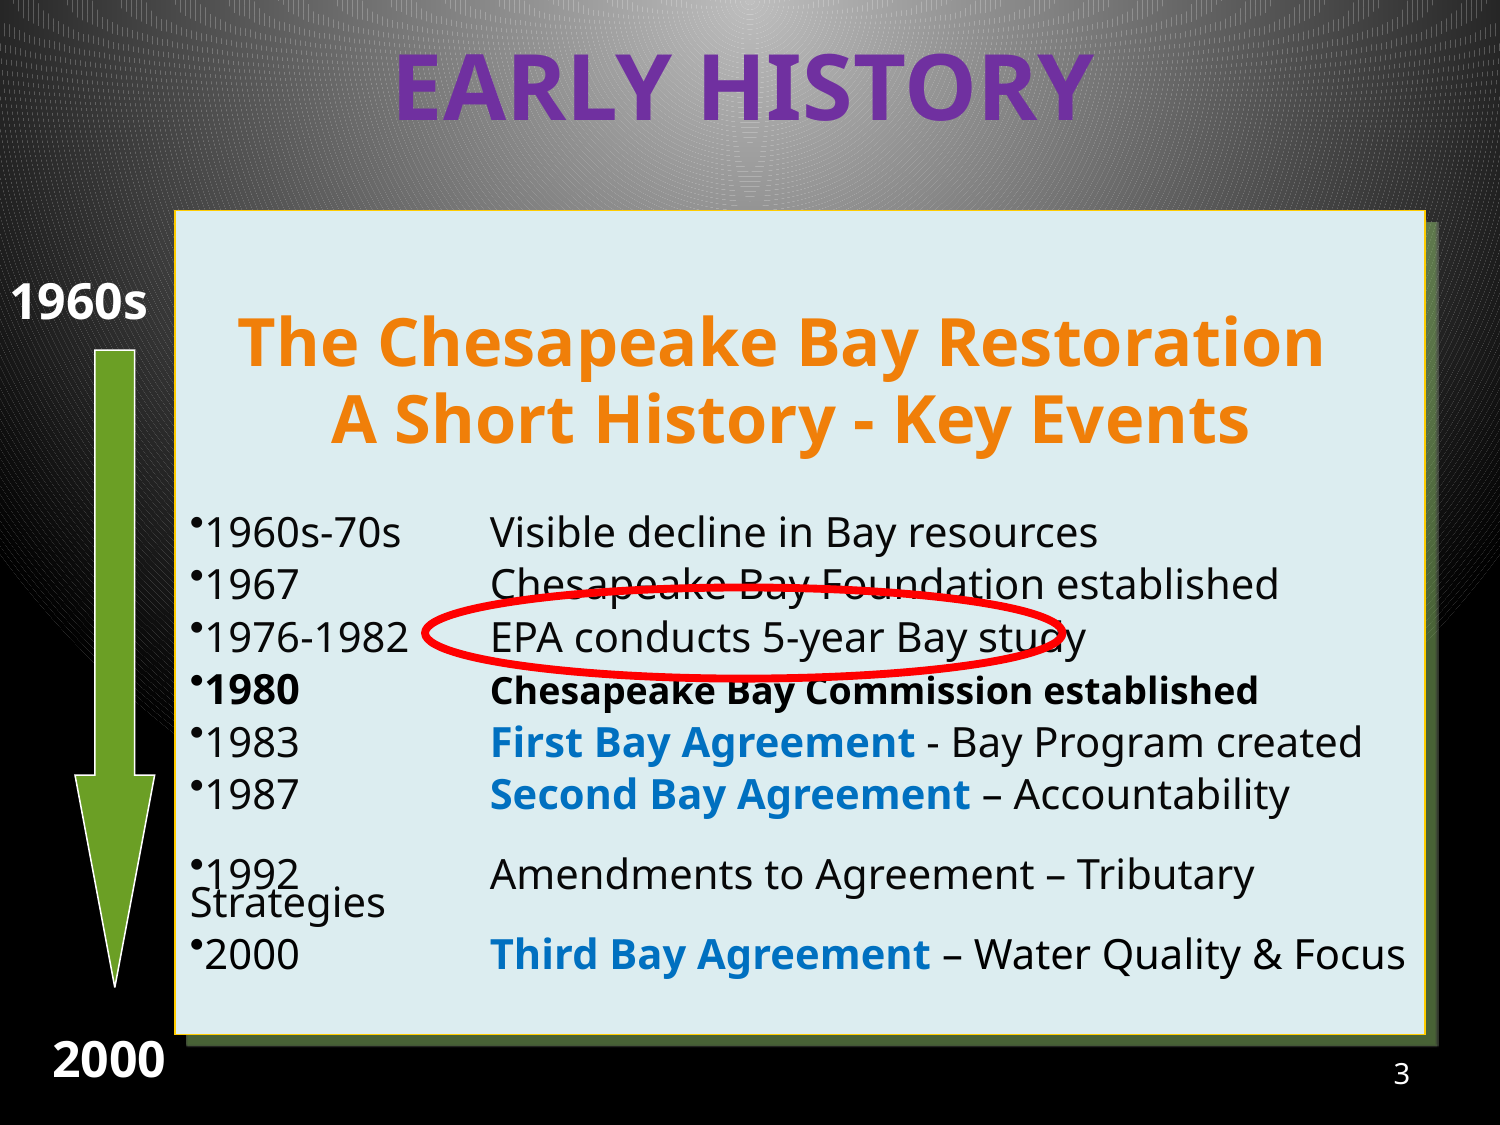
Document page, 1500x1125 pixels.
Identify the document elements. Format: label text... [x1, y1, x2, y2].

text_box The Chesapeake Bay Restoration A Short History - Key Events 1960s-70s Visible decline in Bay resources 1967 Chesapeake Bay Foundation established 1976-1982 EPA conducts 5-year Bay study 1980 Chesapeake Bay Commission established 1983 First Bay Agreement - Bay Program created 1987 Second Bay Agreement – Accountability 1992 Amendments to Agreement – Tributary Strategies 2000 Third Bay Agreement – Water Quality & Focus [174, 210, 1425, 1035]
text_box 3 [1074, 1048, 1425, 1103]
text_box EARLY HISTORY [37, 62, 1450, 206]
text_box 2000 [37, 1020, 197, 1096]
text_box [75, 350, 155, 988]
text_box [421, 583, 1067, 683]
text_box 1960s [0, 262, 163, 338]
